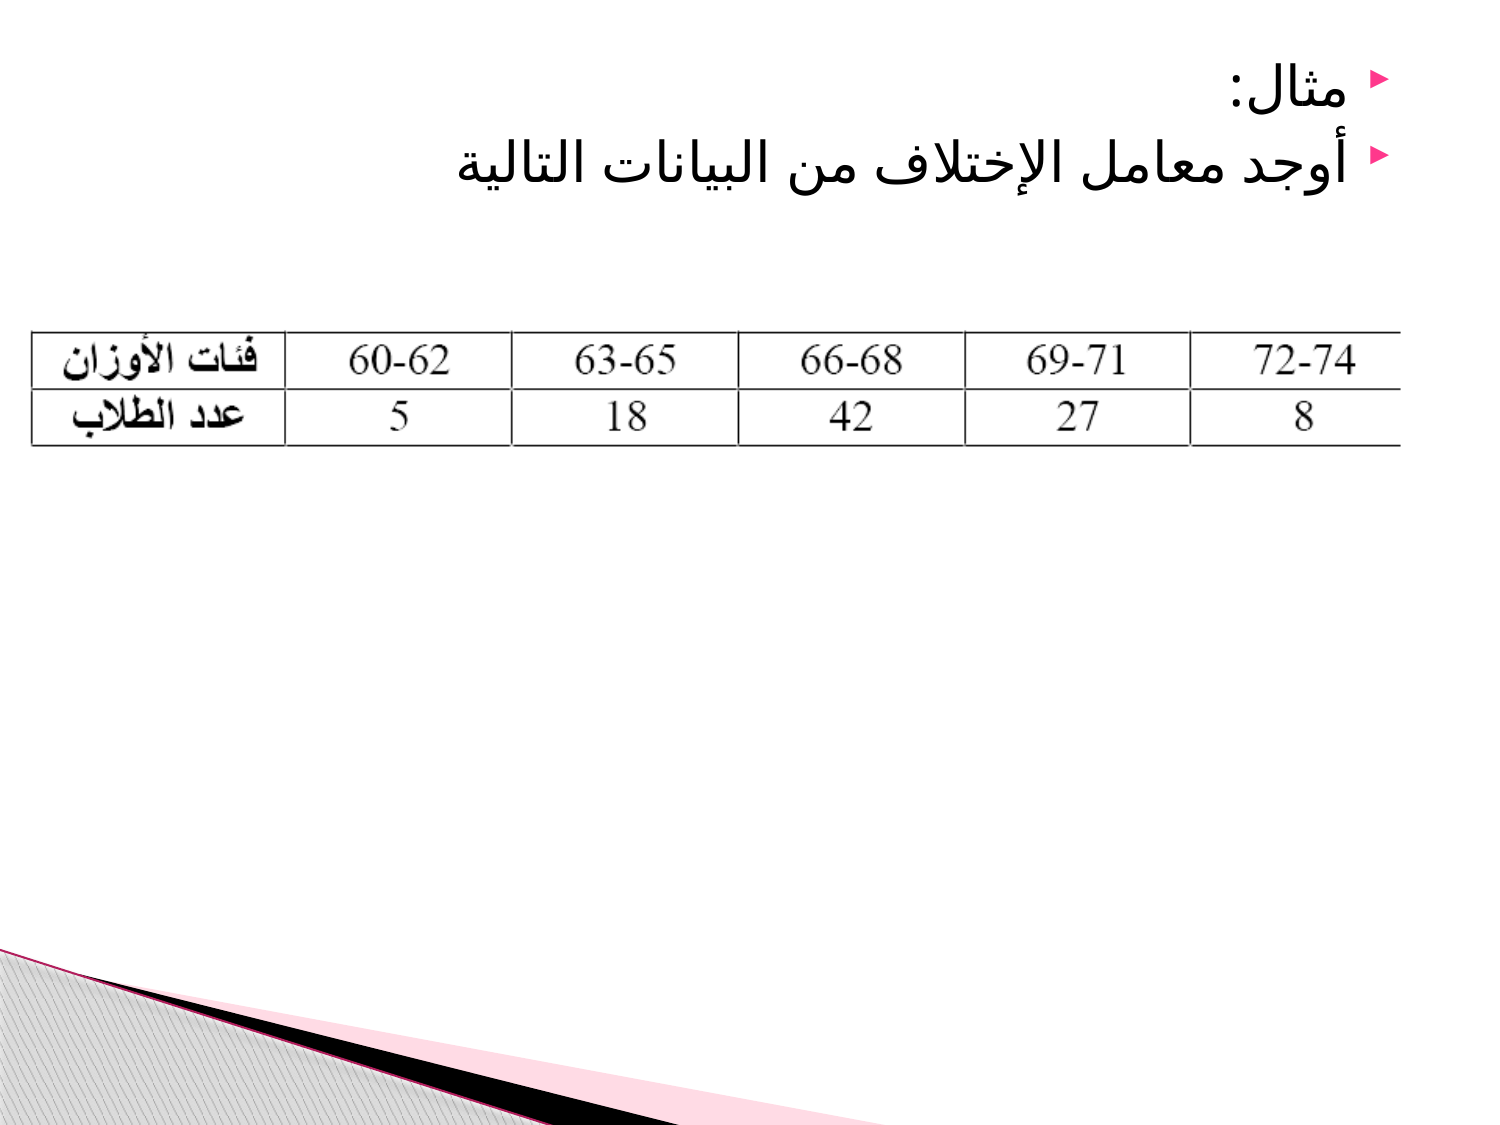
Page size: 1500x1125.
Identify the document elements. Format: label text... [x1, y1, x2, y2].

picture [0, 302, 1412, 464]
list مثال: أوجد معامل الإختلاف من البيانات التالية [75, 42, 1425, 986]
